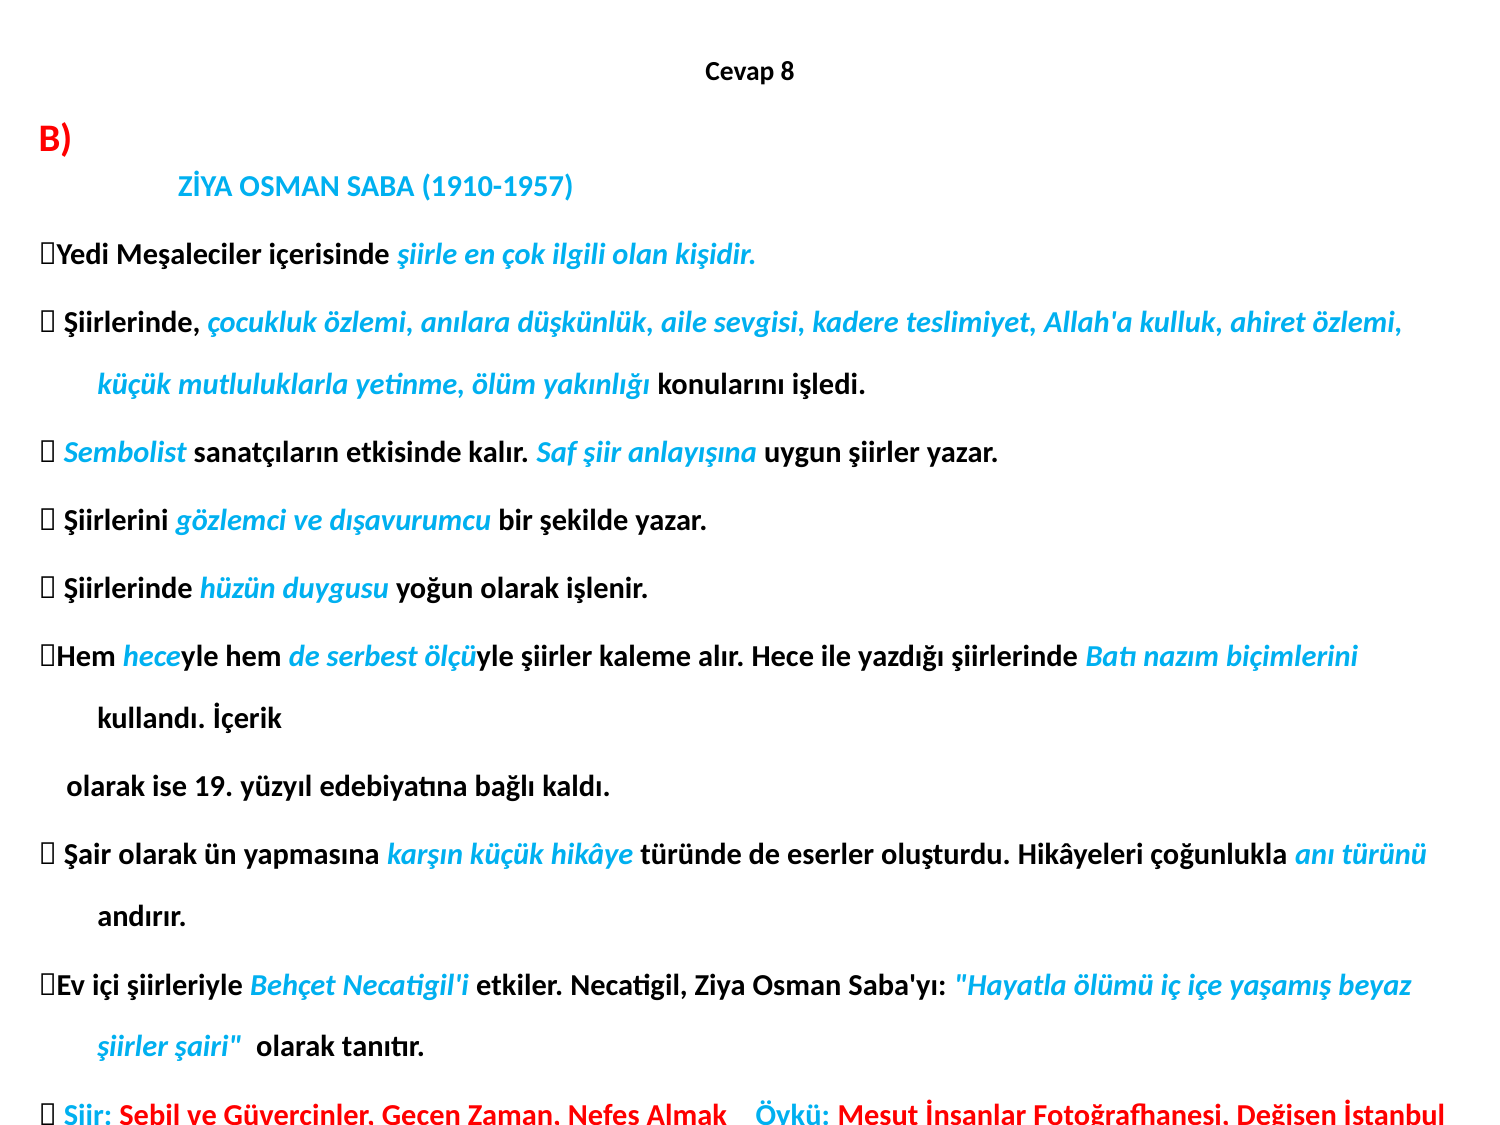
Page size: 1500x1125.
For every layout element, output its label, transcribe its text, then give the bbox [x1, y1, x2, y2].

list B) ZİYA OSMAN SABA (1910-1957) Yedi Meşaleciler içerisinde şiirle en çok ilgili olan kişidir.  Şiirlerinde, çocukluk özlemi, anılara düşkünlük, aile sevgisi, kadere teslimiyet, Allah'a kulluk, ahiret özlemi, küçük mutluluklarla yetinme, ölüm yakınlığı konularını işledi.  Sembolist sanatçıların etkisinde kalır. Saf şiir anlayışına uygun şiirler yazar.  Şiirlerini gözlemci ve dışavurumcu bir şekilde yazar.  Şiirlerinde hüzün duygusu yoğun olarak işlenir. Hem heceyle hem de serbest ölçüyle şiirler kaleme alır. Hece ile yazdığı şiirlerinde Batı nazım biçimlerini kullandı. İçerik olarak ise 19. yüzyıl edebiyatına bağlı kaldı.  Şair olarak ün yapmasına karşın küçük hikâye türünde de eserler oluşturdu. Hikâyeleri çoğunlukla anı türünü andırır. Ev içi şiirleriyle Behçet Necatigil'i etkiler. Necatigil, Ziya Osman Saba'yı: "Hayatla ölümü iç içe yaşamış beyaz şiirler şairi" olarak tanıtır.  Şiir: Sebil ve Güvercinler, Geçen Zaman, Nefes Almak Öykü: Mesut İnsanlar Fotoğrafhanesi, Değişen İstanbul [23, 105, 1465, 1125]
title Cevap 8 [75, 45, 1425, 94]
